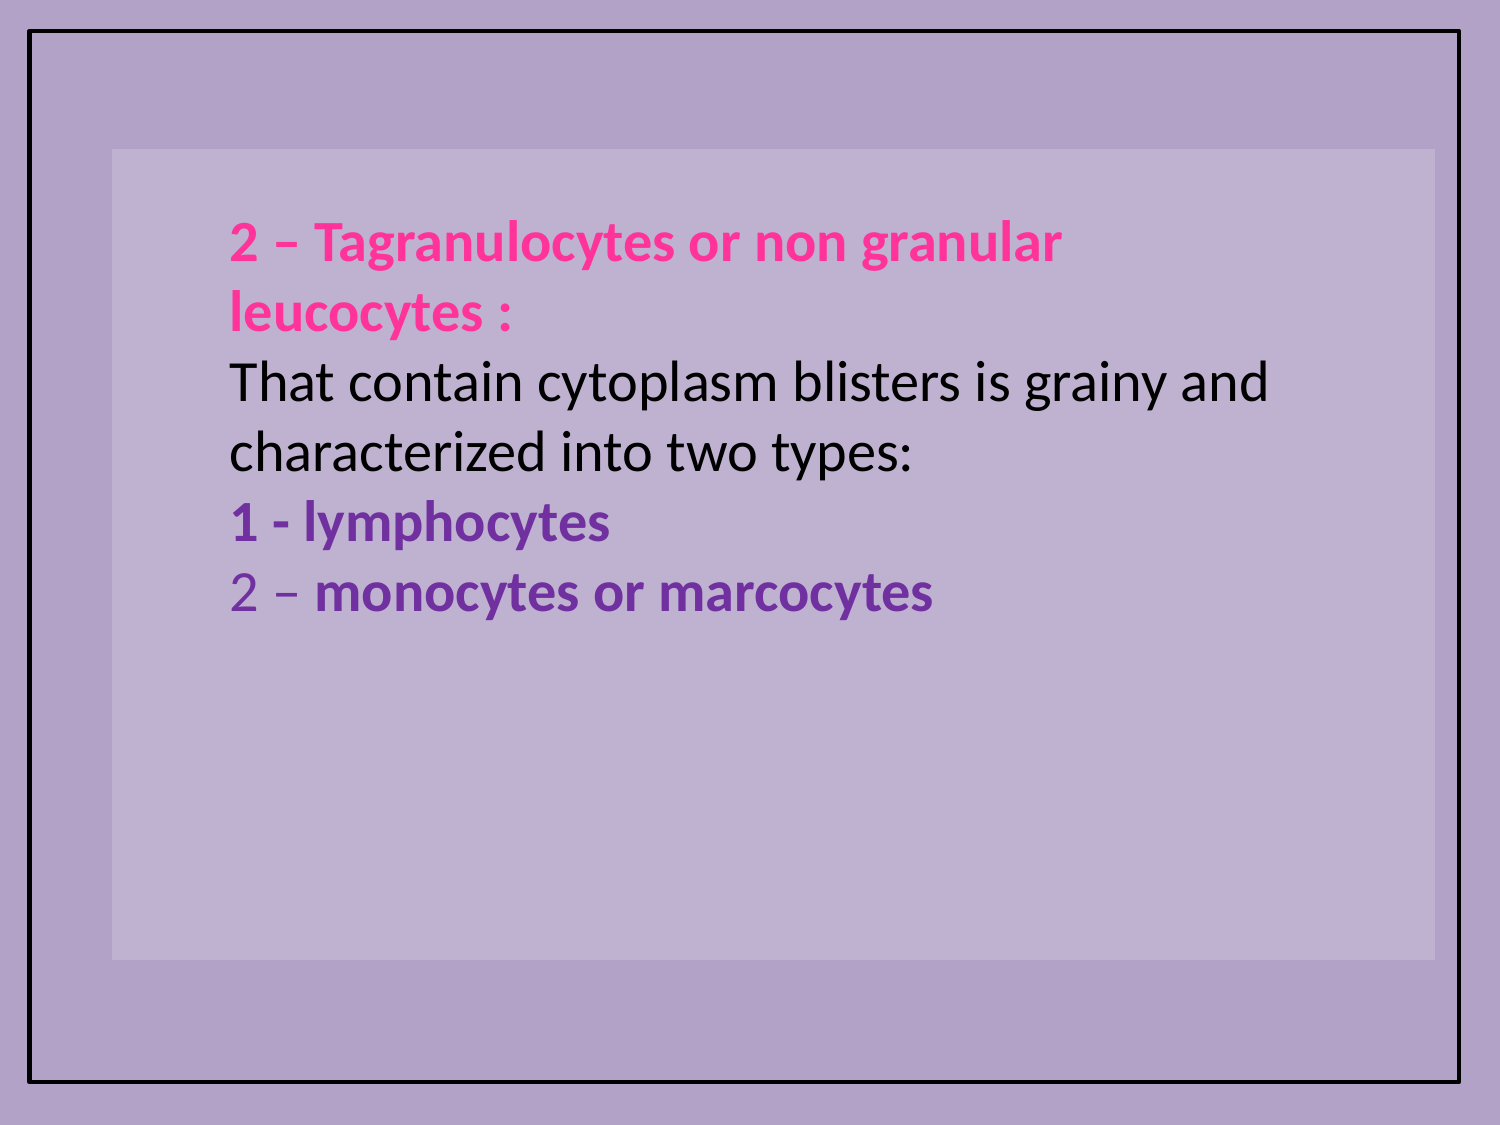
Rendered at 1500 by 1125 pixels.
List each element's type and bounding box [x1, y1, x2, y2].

text_box [27, 29, 1461, 1084]
